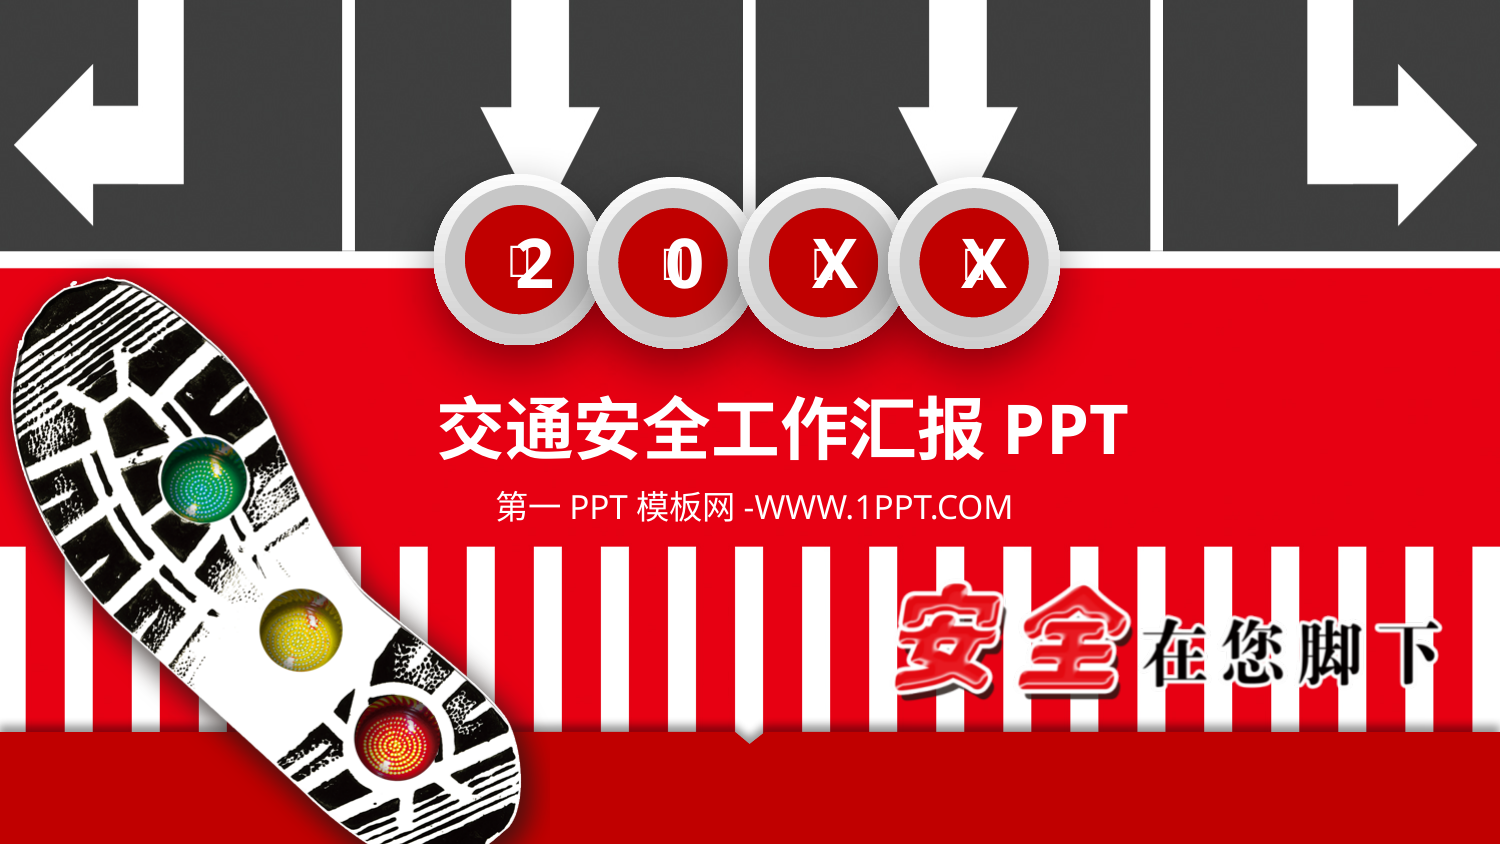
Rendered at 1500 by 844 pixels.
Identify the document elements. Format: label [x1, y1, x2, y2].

text_box [737, 176, 888, 349]
text_box [433, 173, 606, 346]
text_box [587, 176, 737, 349]
picture [0, 0, 1500, 844]
text_box [888, 176, 1060, 349]
